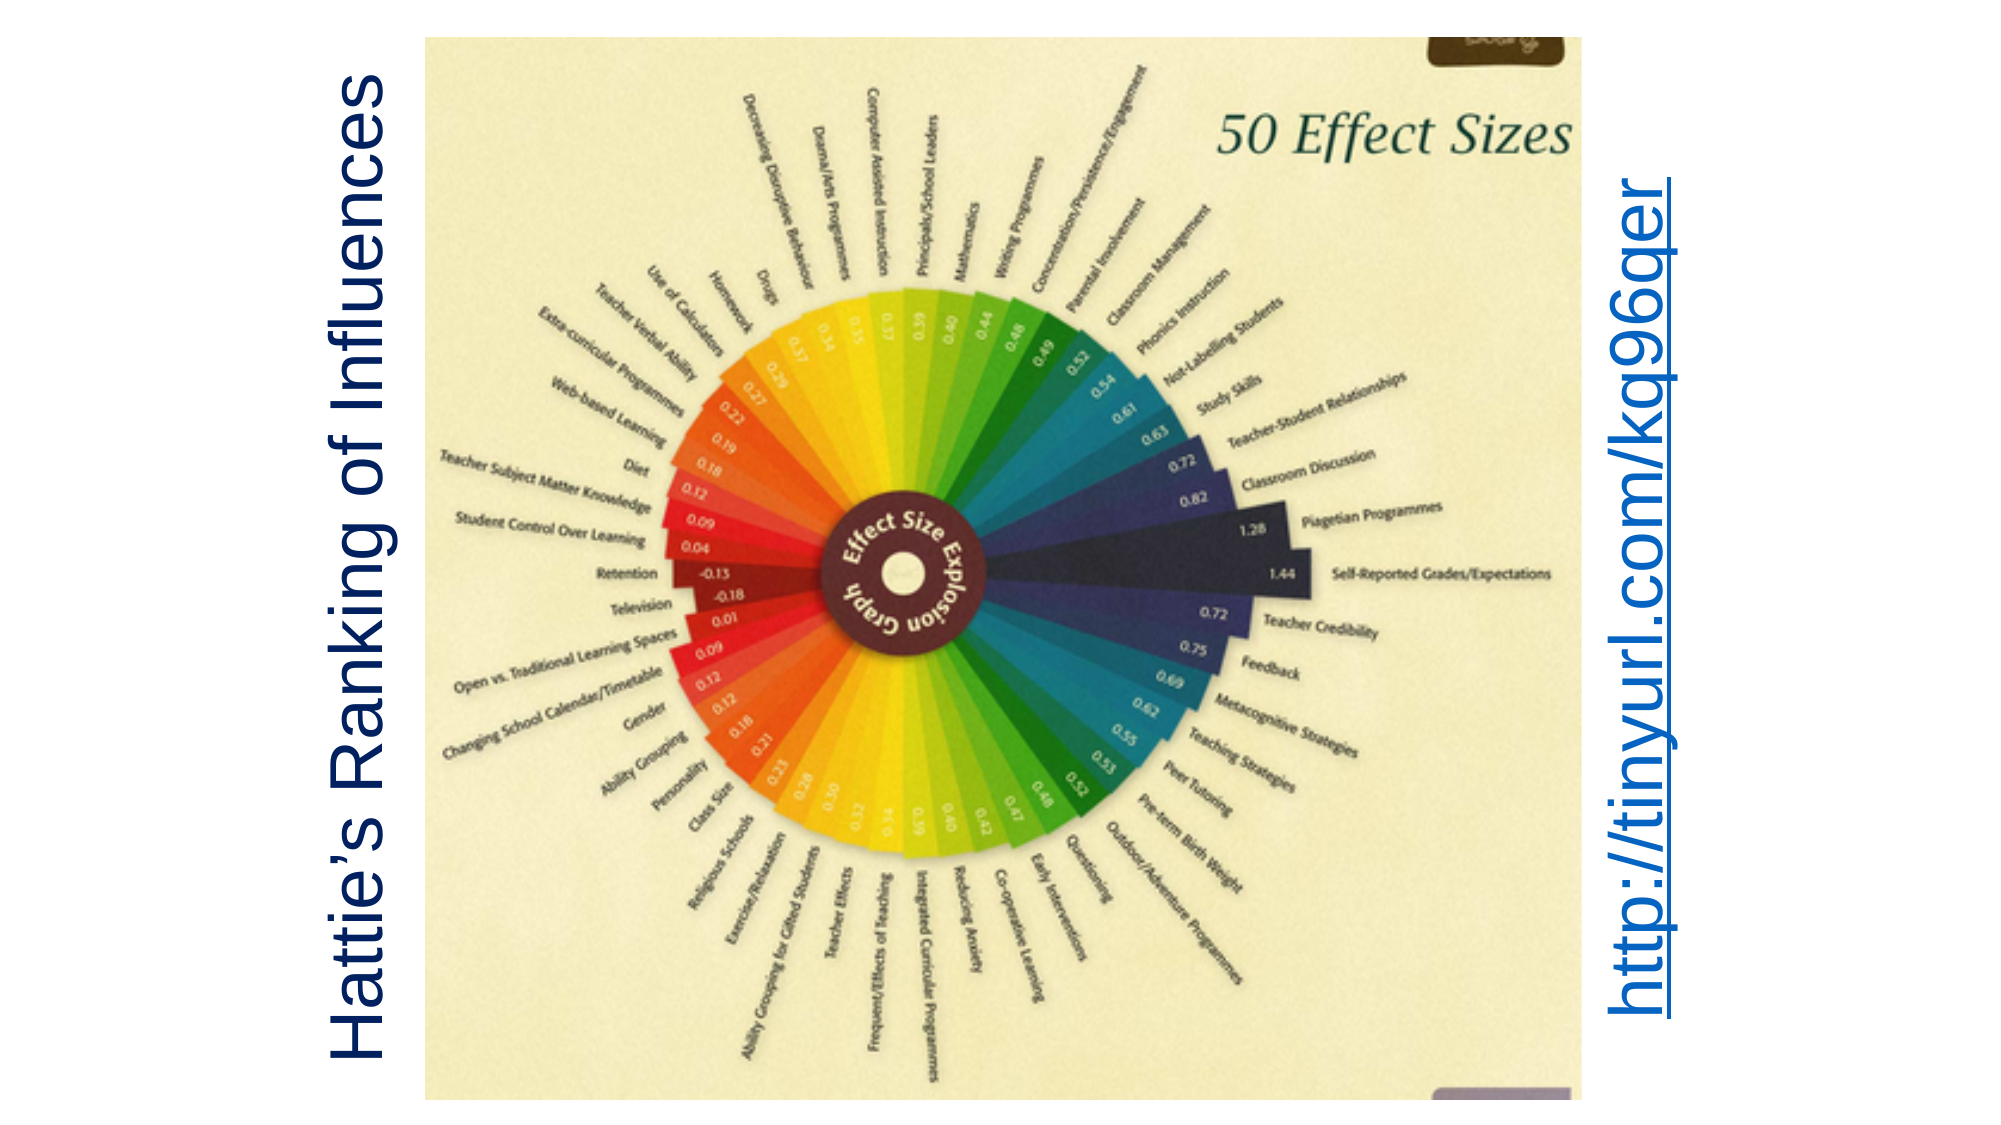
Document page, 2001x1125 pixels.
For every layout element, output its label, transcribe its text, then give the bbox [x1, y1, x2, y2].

picture [424, 37, 1582, 1100]
text_box http://tinyurl.com/kq96qer [1582, 150, 1730, 1047]
text_box Hattie’s Ranking of Influences [299, 58, 405, 1080]
